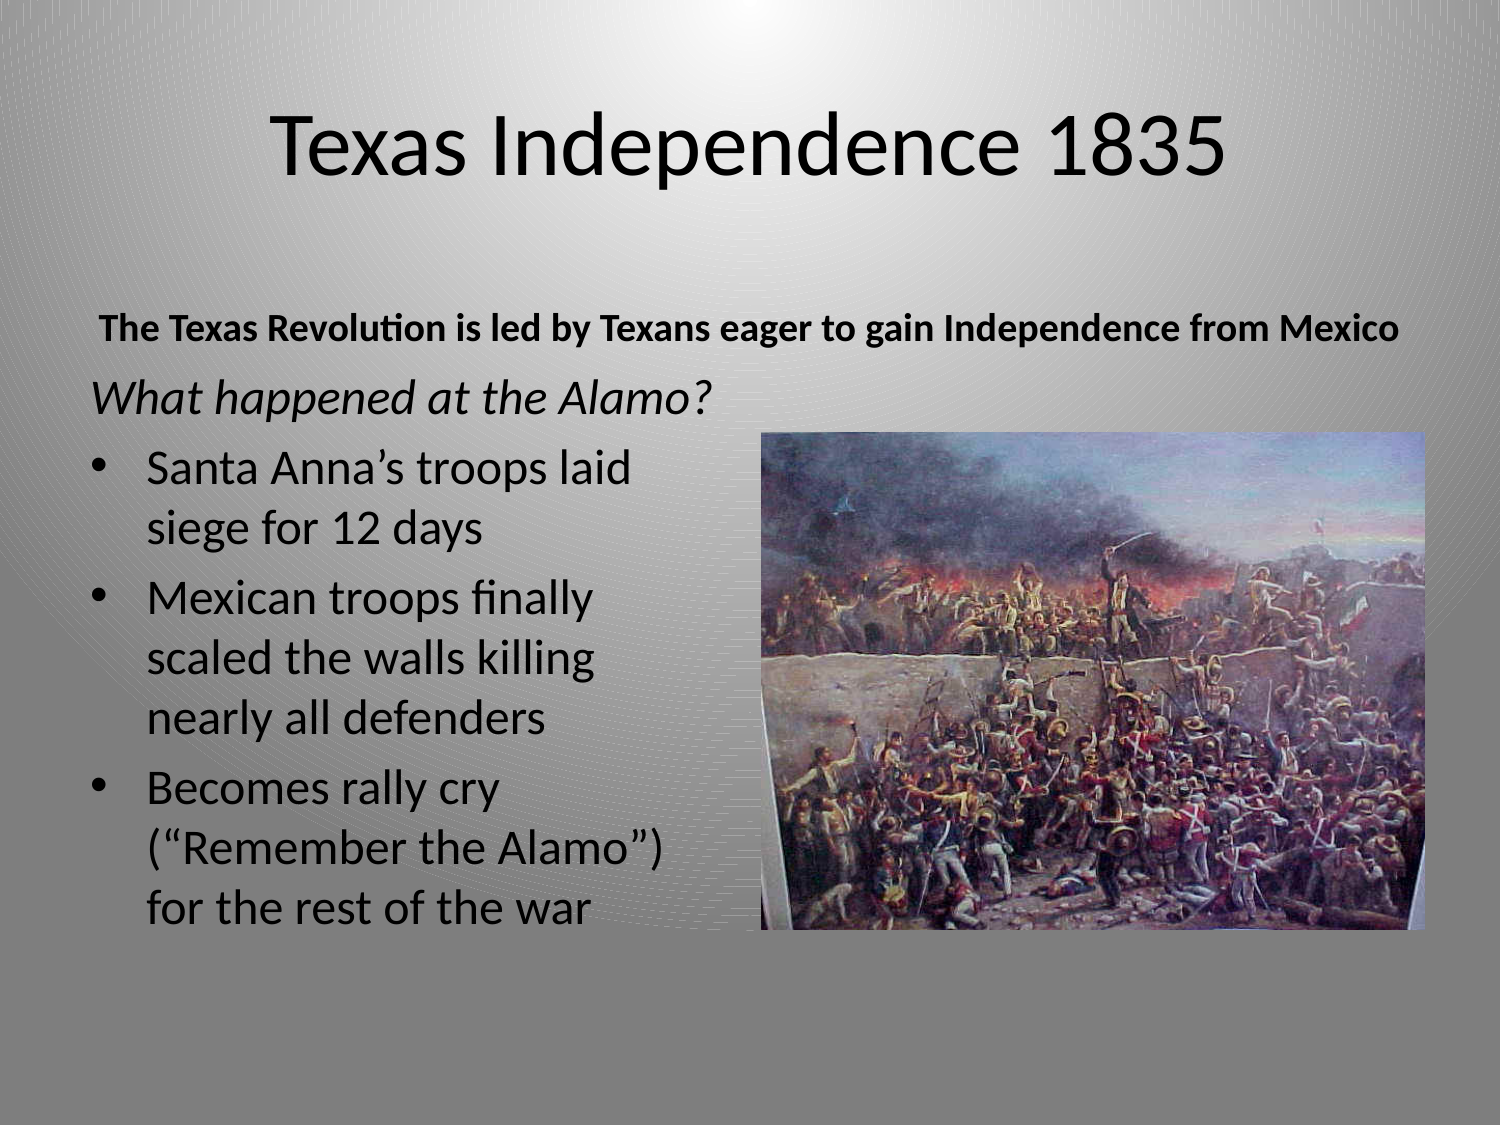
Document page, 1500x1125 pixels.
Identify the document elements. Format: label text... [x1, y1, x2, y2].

list What happened at the Alamo? Santa Anna’s troops laid siege for 12 days Mexican troops finally scaled the walls killing nearly all defenders Becomes rally cry (“Remember the Alamo”) for the rest of the war [75, 356, 738, 1005]
title Texas Independence 1835 [75, 45, 1425, 233]
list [761, 356, 1426, 1006]
list The Texas Revolution is led by Texans eager to gain Independence from Mexico [75, 251, 1425, 357]
